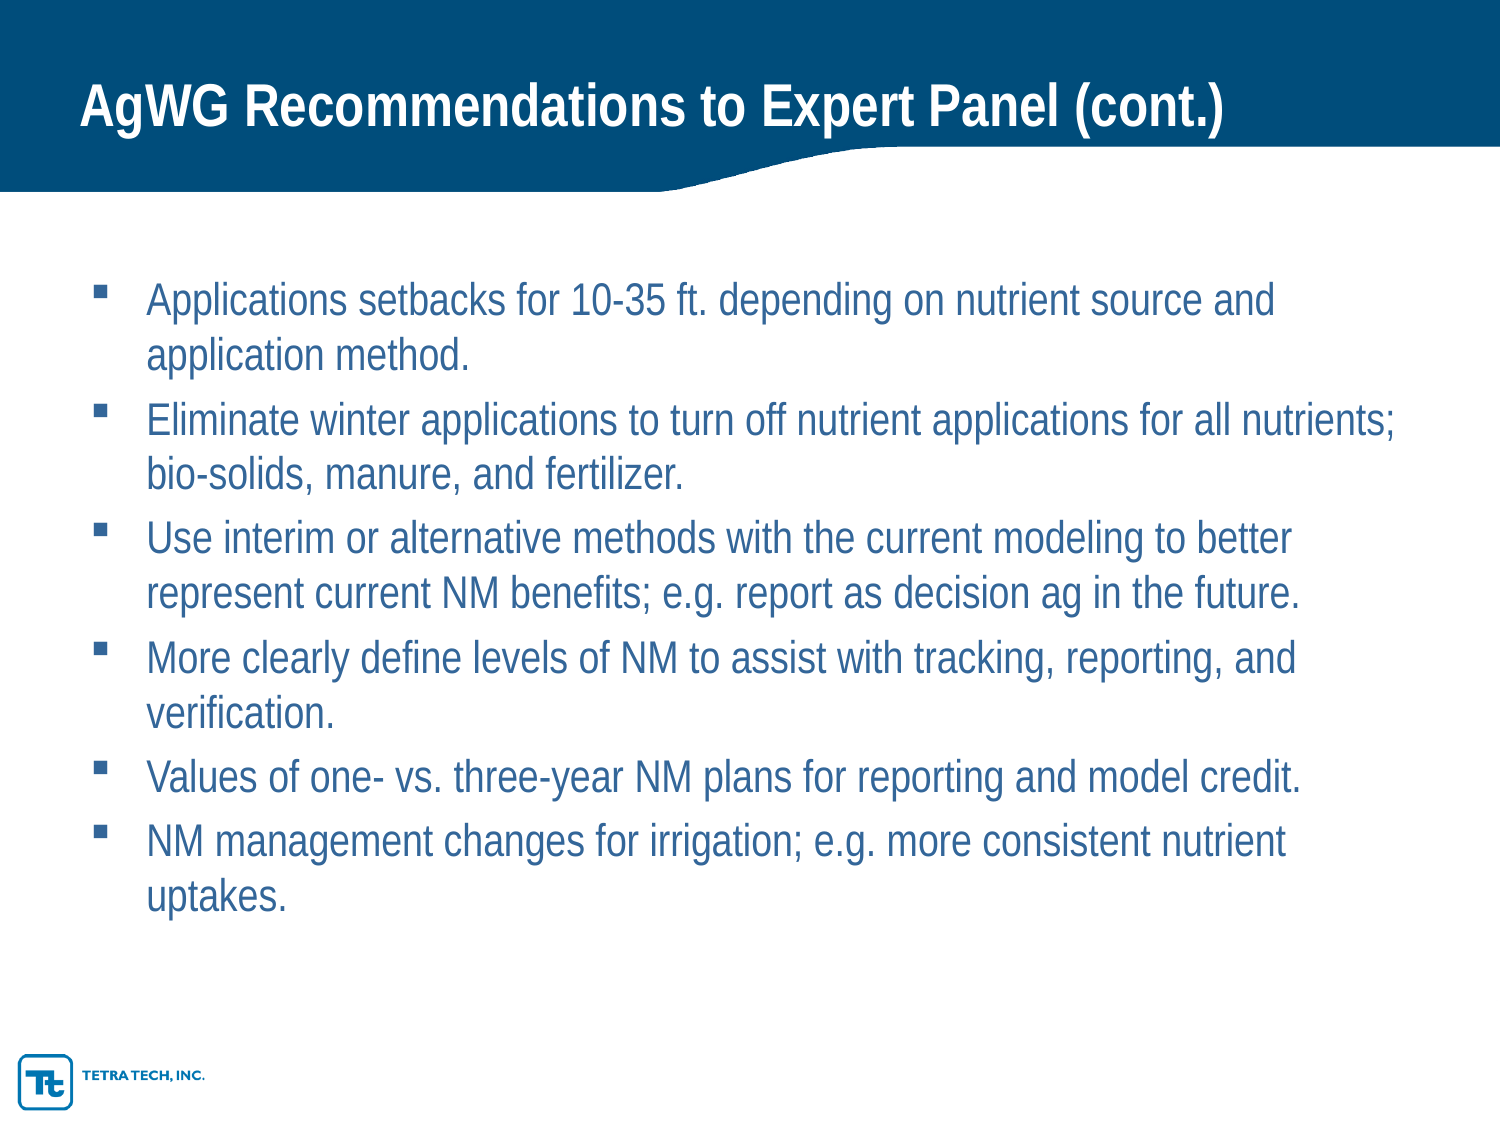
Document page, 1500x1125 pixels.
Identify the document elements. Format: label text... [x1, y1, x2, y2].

title AgWG Recommendations to Expert Panel (cont.) [63, 34, 1359, 171]
list Applications setbacks for 10-35 ft. depending on nutrient source and application method. Eliminate winter applications to turn off nutrient applications for all nutrients; bio-solids, manure, and fertilizer. Use interim or alternative methods with the current modeling to better represent current NM benefits; e.g. report as decision ag in the future. More clearly define levels of NM to assist with tracking, reporting, and verification. Values of one- vs. three-year NM plans for reporting and model credit. NM management changes for irrigation; e.g. more consistent nutrient uptakes. [74, 262, 1426, 1006]
picture [16, 1050, 205, 1114]
picture [0, 0, 1500, 1000]
